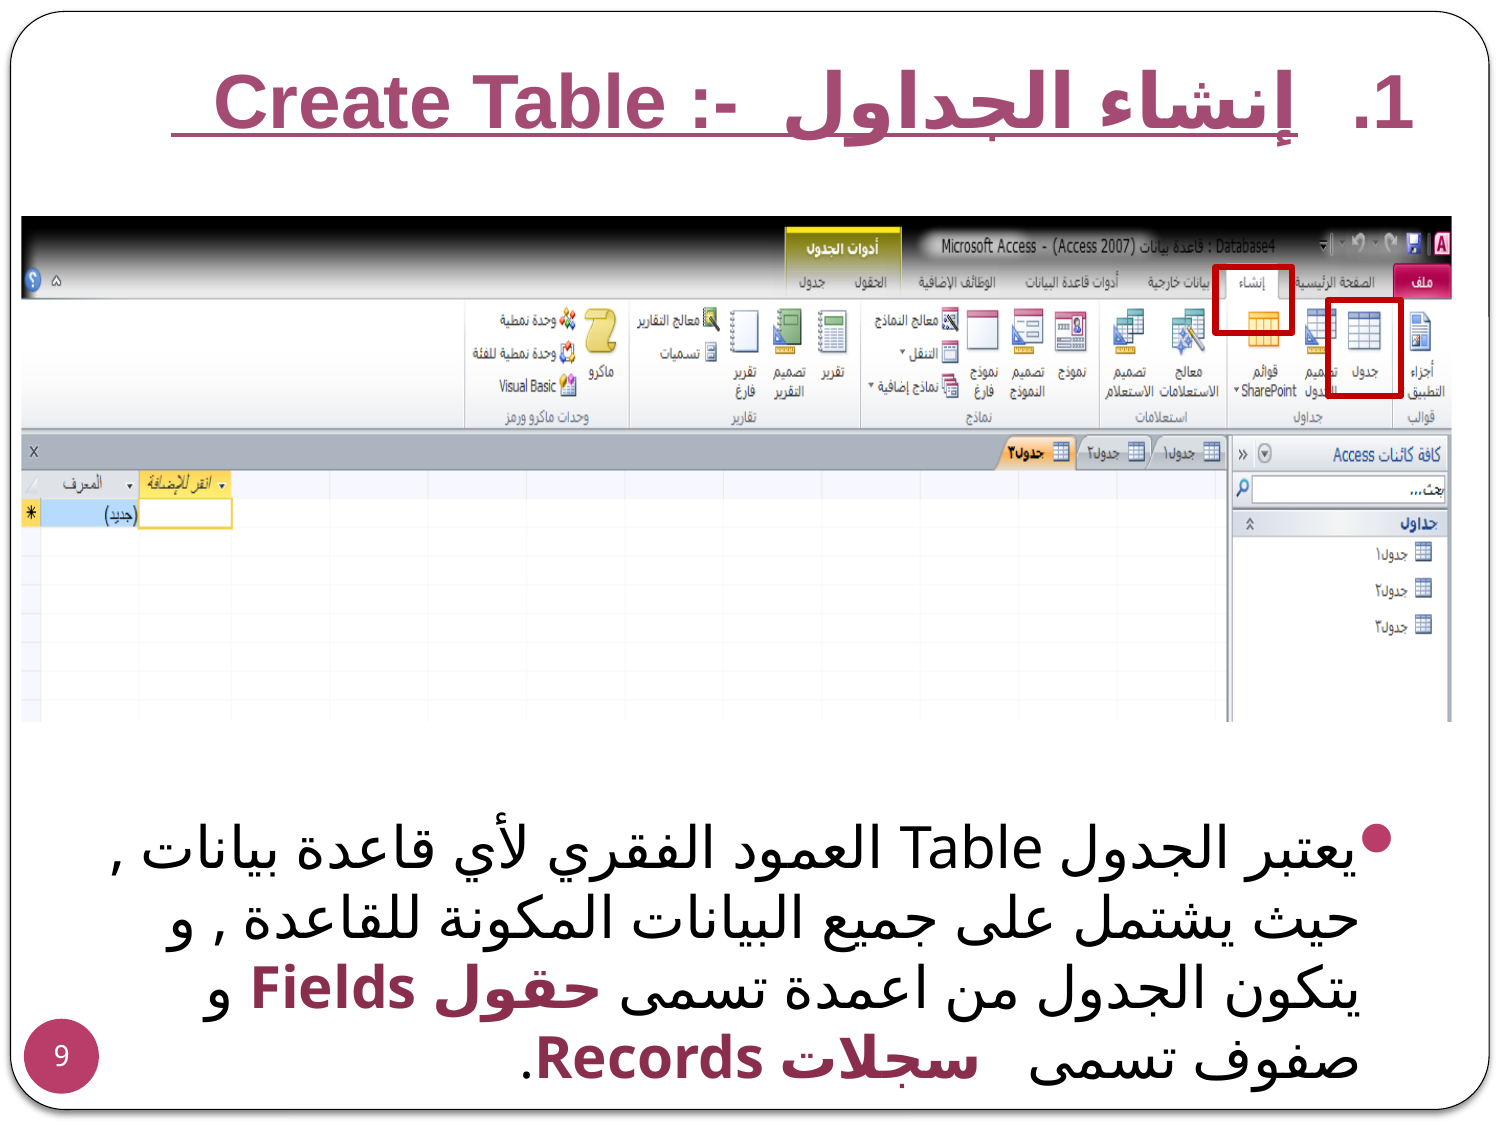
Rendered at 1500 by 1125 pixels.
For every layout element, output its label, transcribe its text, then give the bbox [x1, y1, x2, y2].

text_box يعتبر الجدول Table العمود الفقري لأي قاعدة بيانات , حيث يشتمل على جميع البيانات المكونة للقاعدة , و يتكون الجدول من اعمدة تسمى حقول Fields و صفوف تسمى سجلات Records. [50, 730, 1423, 1051]
picture [13, 215, 1460, 722]
slide_number 9 [23, 1020, 99, 1094]
text_box إنشاء الجداول -: Create Table [149, 45, 1425, 214]
